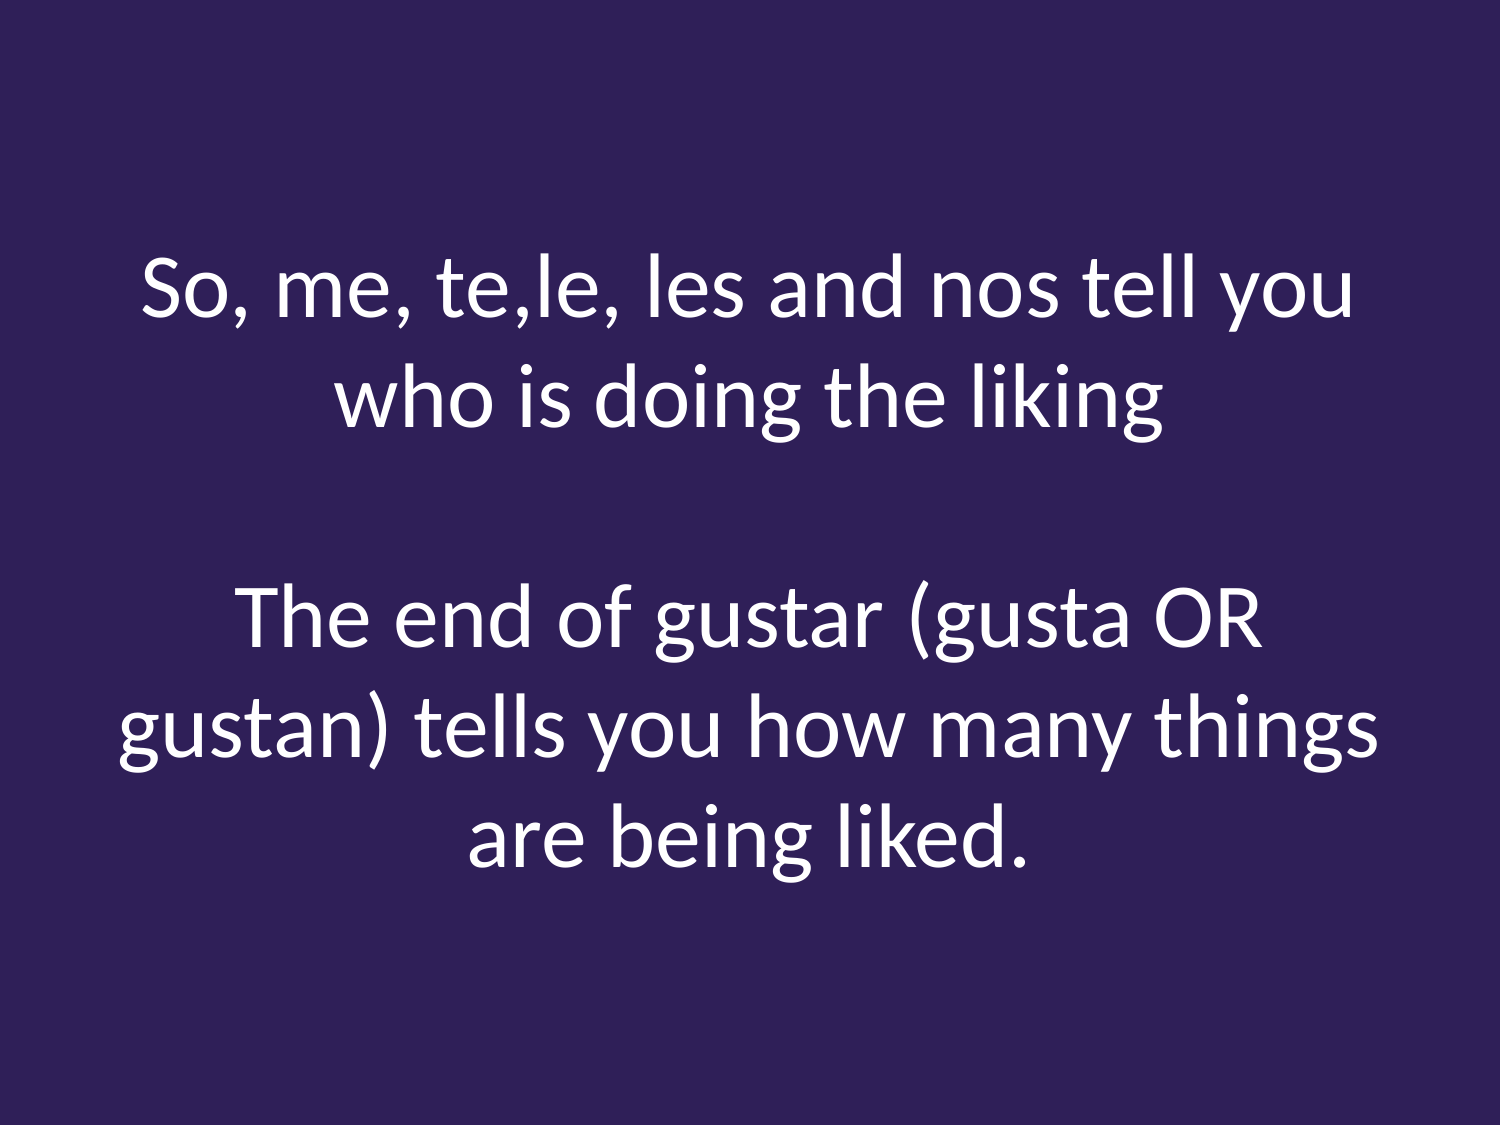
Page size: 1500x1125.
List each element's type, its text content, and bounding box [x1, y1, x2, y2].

title So, me, te,le, les and nos tell you who is doing the liking The end of gustar (gusta OR gustan) tells you how many things are being liked. [75, 45, 1425, 1068]
